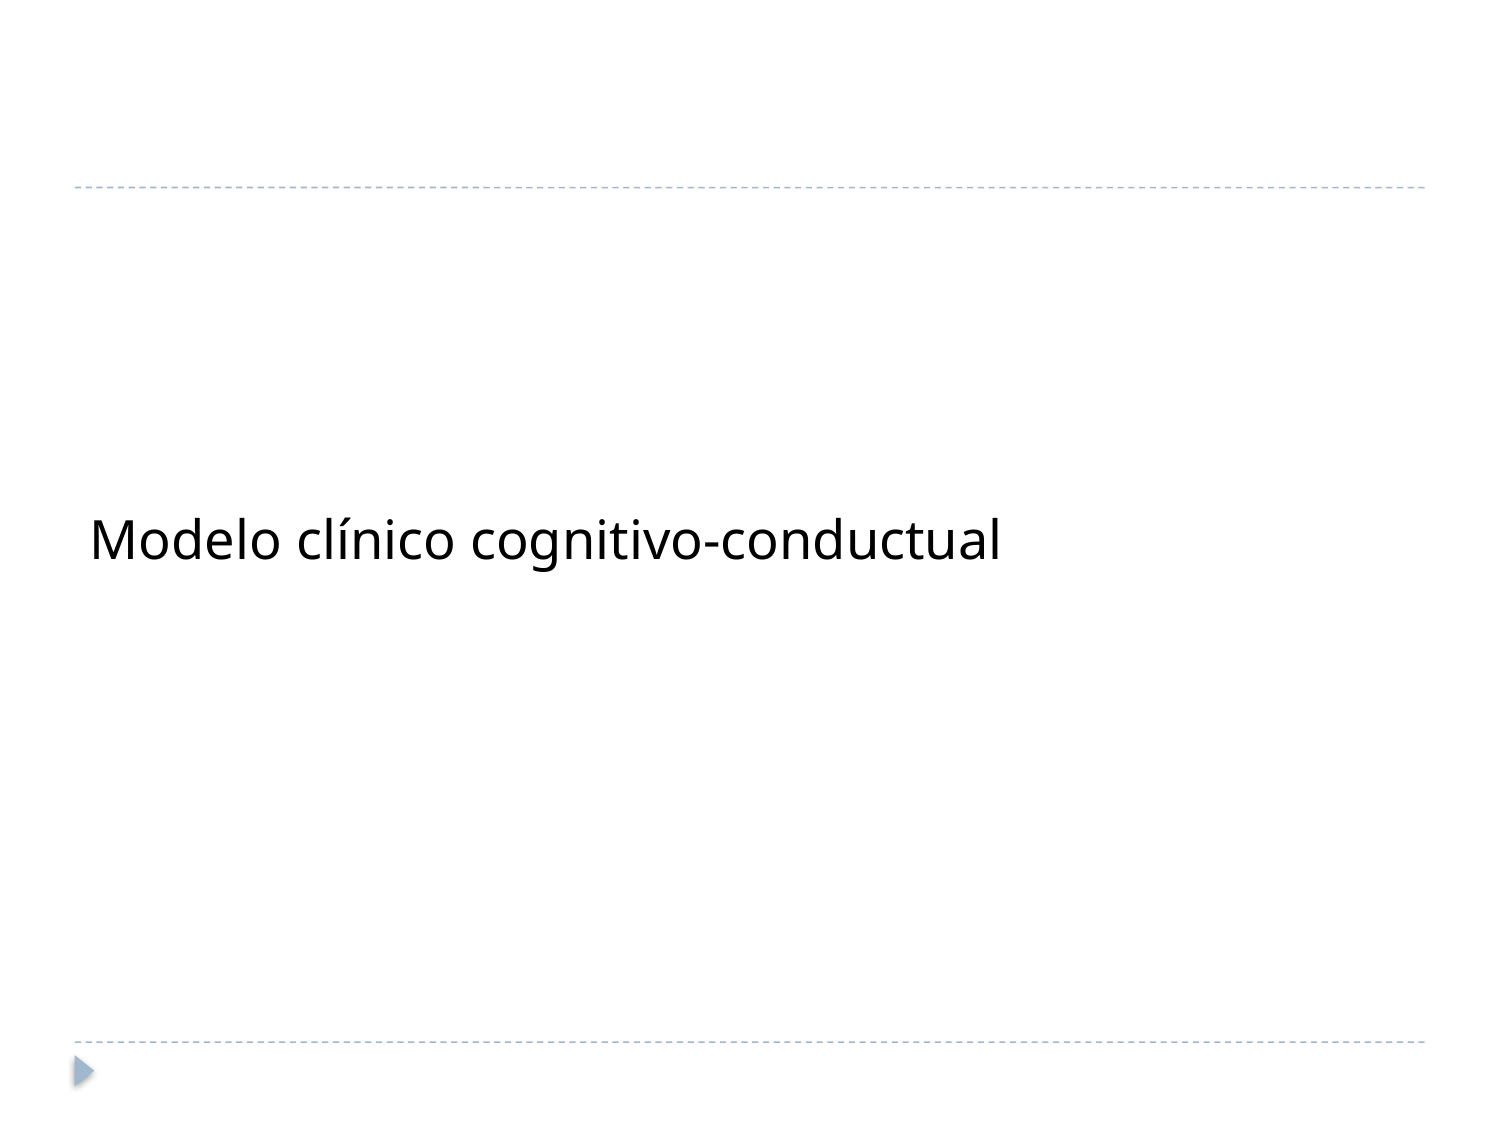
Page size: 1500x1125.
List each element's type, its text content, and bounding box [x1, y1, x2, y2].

list Modelo clínico cognitivo-conductual [75, 420, 1425, 705]
